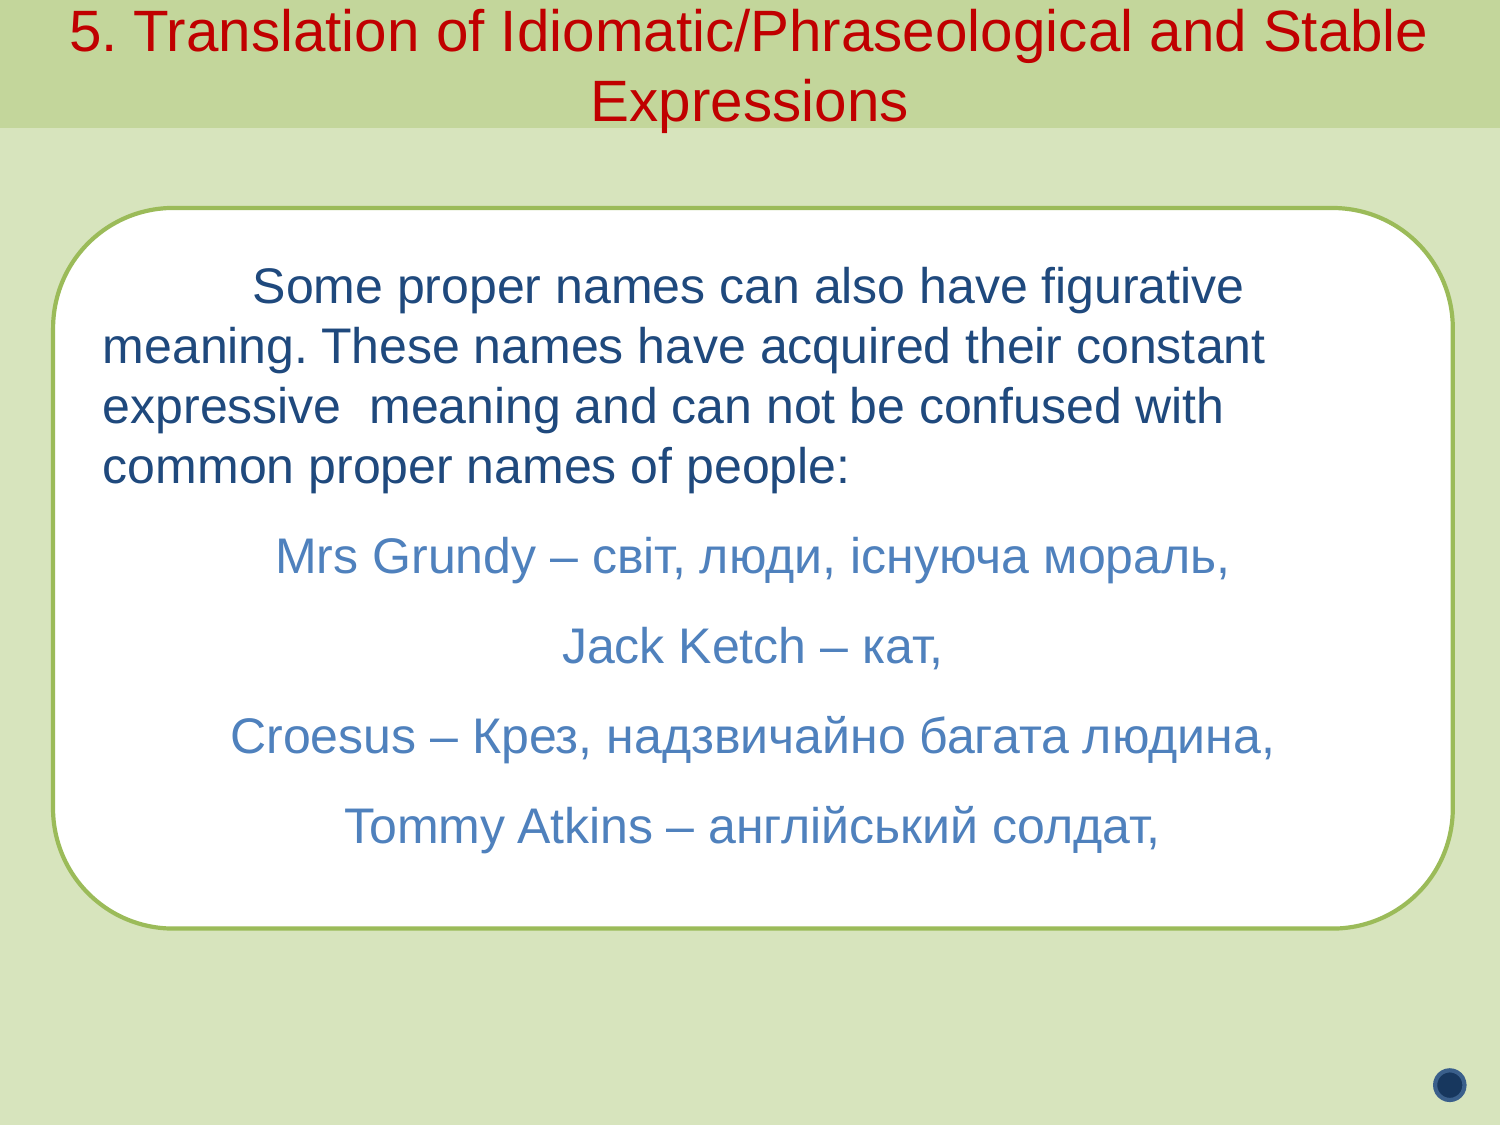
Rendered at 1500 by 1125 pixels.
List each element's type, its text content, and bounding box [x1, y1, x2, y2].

text_box Some proper names can also have figurative meaning. These names have acquired their constant expressive meaning and can not be confused with common proper names of people: Mrs Grundy – світ, люди, існуюча мораль, Jack Ketch – кат, Croesus – Крез, надзвичайно багата людина, Tommy Atkins – англійський солдат, [50, 205, 1455, 931]
text_box 5. Translation of Idiomatic/Phraseological and Stable Expressions [0, 0, 1500, 128]
text_box [1433, 1068, 1467, 1103]
